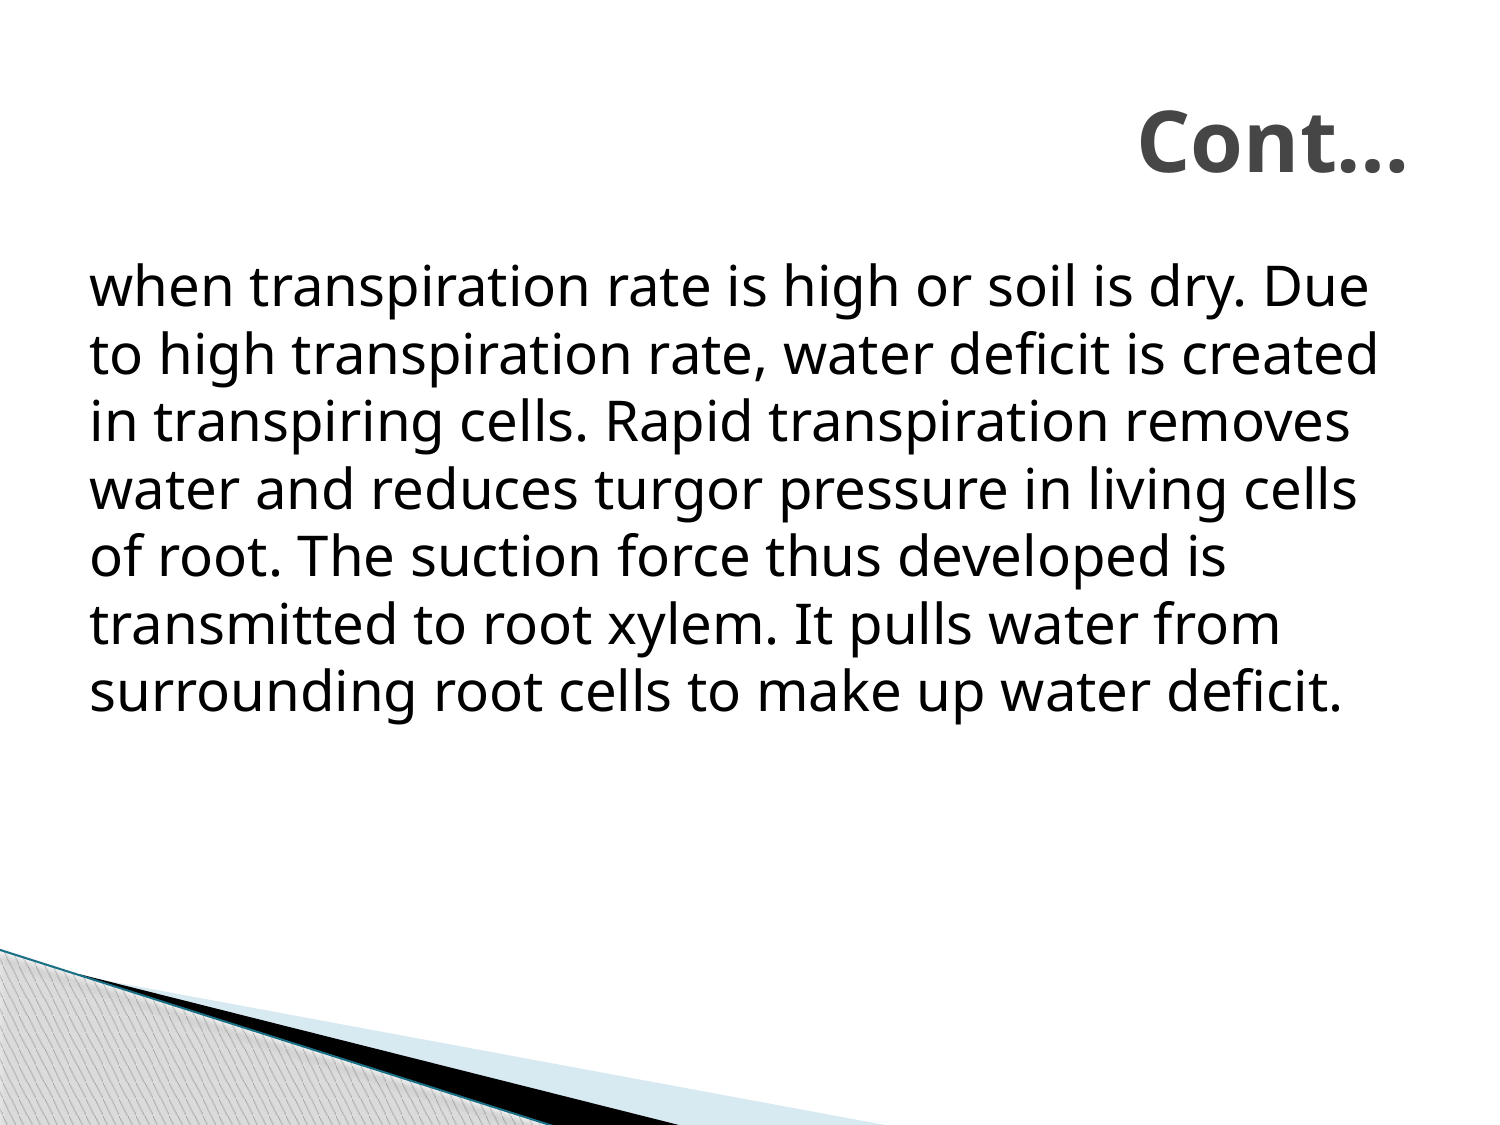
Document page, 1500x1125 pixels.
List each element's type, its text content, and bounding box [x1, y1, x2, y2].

list when transpiration rate is high or soil is dry. Due to high transpiration rate, water deficit is created in transpiring cells. Rapid transpiration removes water and reduces turgor pressure in living cells of root. The suction force thus developed is transmitted to root xylem. It pulls water from surrounding root cells to make up water deficit. [75, 243, 1425, 986]
title Cont… [75, 45, 1425, 233]
